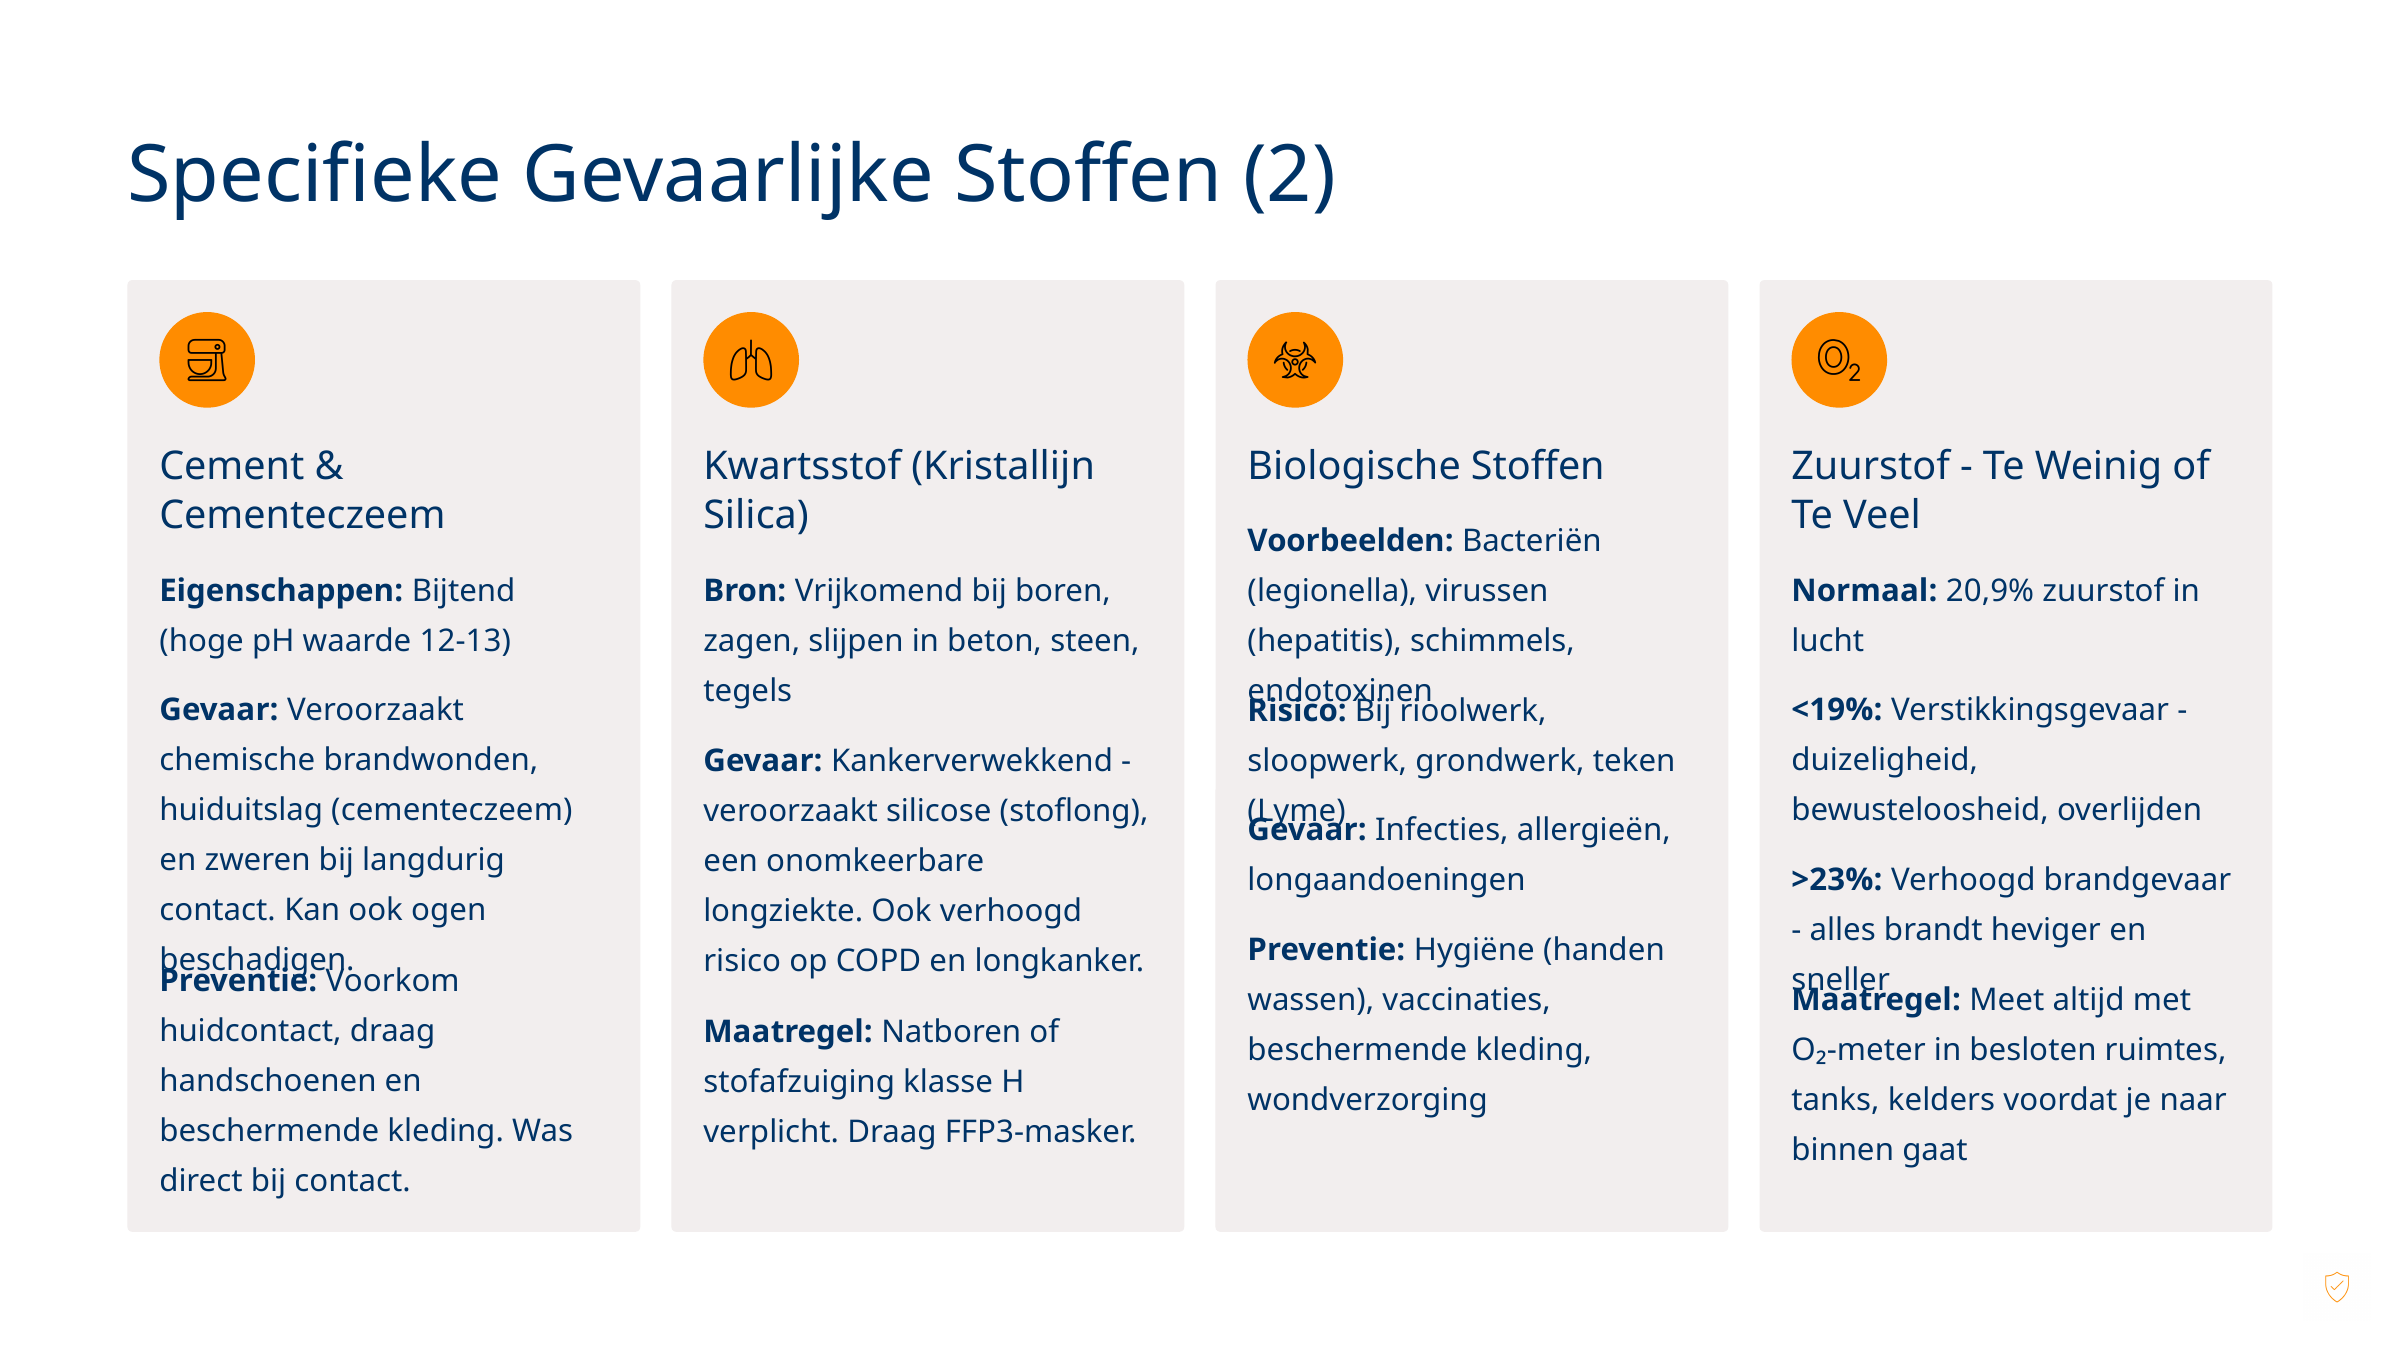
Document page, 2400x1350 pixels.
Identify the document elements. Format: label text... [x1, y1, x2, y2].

picture [1273, 338, 1317, 382]
text_box [1215, 280, 1729, 1232]
text_box Gevaar: Infecties, allergieën, longaandoeningen [1247, 797, 1697, 898]
text_box Gevaar: Veroorzaakt chemische brandwonden, huiduitslag (cementeczeem) en zweren bij langdurig contact. Kan ook ogen beschadigen. [159, 676, 609, 929]
text_box [127, 280, 641, 1232]
text_box [1791, 312, 1888, 408]
text_box Preventie: Hygiëne (handen wassen), vaccinaties, beschermende kleding, wondverzorging [1247, 916, 1697, 1119]
text_box [703, 312, 800, 408]
text_box [159, 312, 256, 408]
picture [2303, 1253, 2371, 1321]
text_box Voorbeelden: Bacteriën (legionella), virussen (hepatitis), schimmels, endotoxinen [1247, 507, 1697, 659]
text_box Normaal: 20,9% zuurstof in lucht [1791, 557, 2241, 659]
text_box Risico: Bij rioolwerk, sloopwerk, grondwerk, teken (Lyme) [1247, 677, 1697, 779]
text_box Preventie: Voorkom huidcontact, draag handschoenen en beschermende kleding. Was direct bij contact. [159, 947, 609, 1200]
text_box Bron: Vrijkomend bij boren, zagen, slijpen in beton, steen, tegels [703, 557, 1153, 709]
text_box [1759, 280, 2273, 1232]
text_box Specifieke Gevaarlijke Stoffen (2) [127, 118, 1416, 218]
text_box Cement & Cementeczeem [159, 438, 609, 539]
text_box <19%: Verstikkingsgevaar - duizeligheid, bewusteloosheid, overlijden [1791, 676, 2241, 829]
text_box Gevaar: Kankerverwekkend - veroorzaakt silicose (stoflong), een onomkeerbare longziekte. Ook verhoogd risico op COPD en longkanker. [703, 727, 1153, 980]
picture [729, 338, 773, 382]
text_box Biologische Stoffen [1247, 438, 1646, 489]
text_box [1247, 312, 1344, 408]
text_box Zuurstof - Te Weinig of Te Veel [1791, 438, 2241, 539]
text_box >23%: Verhoogd brandgevaar - alles brandt heviger en sneller [1791, 846, 2241, 948]
text_box Eigenschappen: Bijtend (hoge pH waarde 12-13) [159, 557, 609, 659]
picture [1817, 338, 1861, 382]
picture [185, 338, 229, 382]
text_box Kwartsstof (Kristallijn Silica) [703, 438, 1153, 539]
text_box Maatregel: Meet altijd met O₂-meter in besloten ruimtes, tanks, kelders voordat je naar binnen gaat [1791, 966, 2241, 1169]
text_box Maatregel: Natboren of stofafzuiging klasse H verplicht. Draag FFP3-masker. [703, 998, 1153, 1150]
text_box [671, 280, 1185, 1232]
